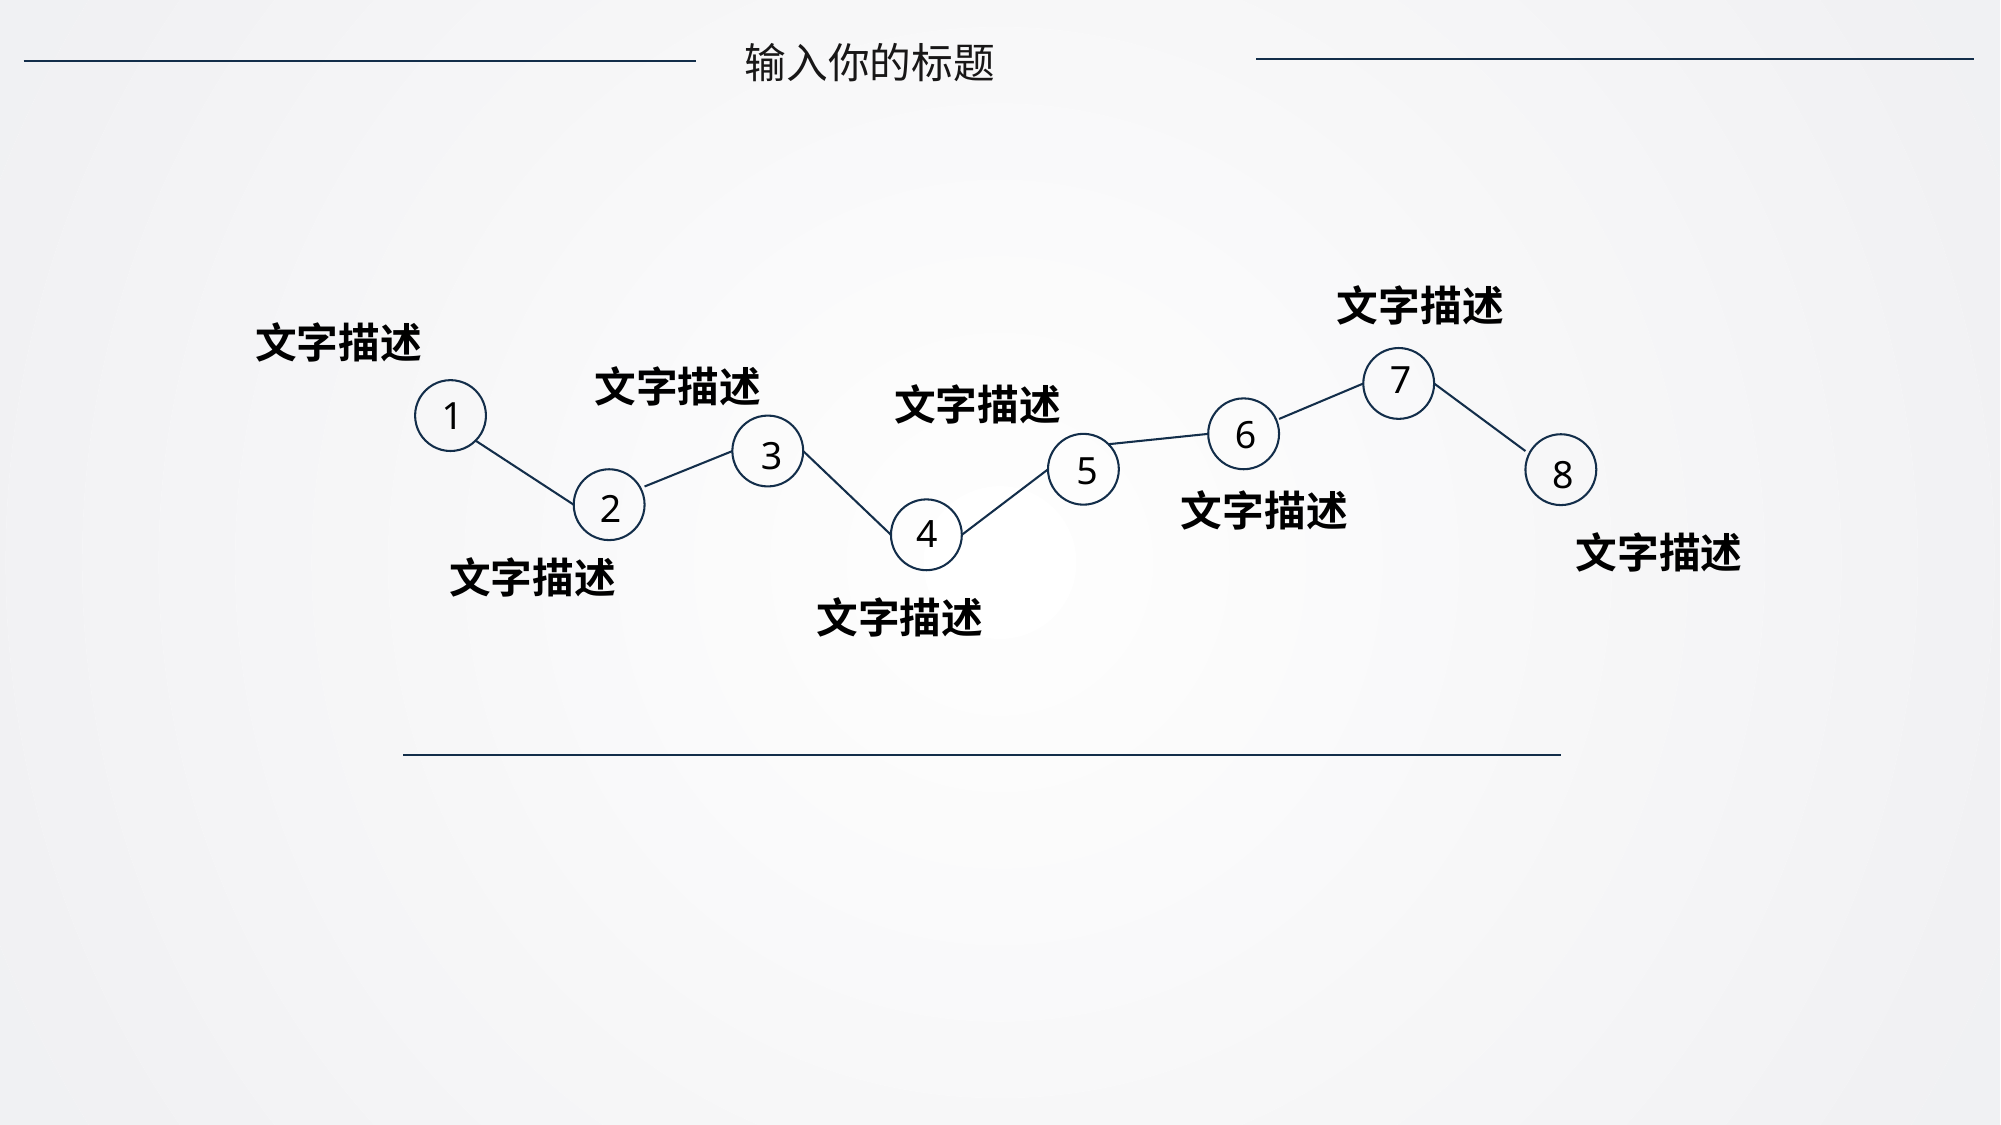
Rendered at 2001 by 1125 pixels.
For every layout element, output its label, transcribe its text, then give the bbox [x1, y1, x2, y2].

text_box 2 [585, 477, 633, 538]
text_box 文字描述 [1166, 477, 1409, 543]
text_box [1362, 355, 1436, 420]
text_box [1524, 433, 1598, 498]
text_box [731, 418, 793, 481]
text_box [594, 538, 624, 542]
text_box 5 [1061, 439, 1109, 500]
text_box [475, 440, 574, 505]
text_box [1109, 445, 1120, 496]
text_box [961, 469, 1049, 535]
text_box [1047, 440, 1061, 498]
text_box 文字描述 [1322, 272, 1565, 338]
text_box [1268, 406, 1281, 461]
text_box 文字描述 [240, 309, 484, 375]
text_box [23, 36, 1974, 88]
text_box [903, 506, 963, 572]
text_box [794, 425, 805, 477]
text_box [432, 379, 469, 384]
text_box [414, 388, 426, 443]
text_box [475, 388, 488, 440]
text_box 文字描述 [434, 544, 678, 610]
text_box 1 [426, 384, 475, 444]
text_box 文字描述 [801, 584, 1045, 650]
text_box 6 [1220, 403, 1268, 464]
text_box 文字描述 [1560, 518, 1804, 584]
text_box 文字描述 [579, 353, 823, 418]
text_box [1207, 406, 1220, 462]
text_box [1223, 464, 1264, 471]
text_box 7 [1375, 348, 1423, 409]
text_box [1224, 397, 1264, 403]
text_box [1434, 383, 1526, 452]
text_box 4 [901, 502, 949, 563]
text_box [427, 444, 474, 453]
text_box 3 [746, 424, 794, 485]
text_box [803, 451, 891, 535]
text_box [1279, 383, 1364, 419]
text_box [1063, 500, 1103, 506]
text_box [910, 498, 943, 502]
text_box 8 [1537, 443, 1585, 504]
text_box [1108, 433, 1209, 445]
text_box 文字描述 [879, 371, 1123, 437]
text_box [890, 508, 901, 561]
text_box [644, 451, 733, 487]
text_box [572, 468, 646, 533]
